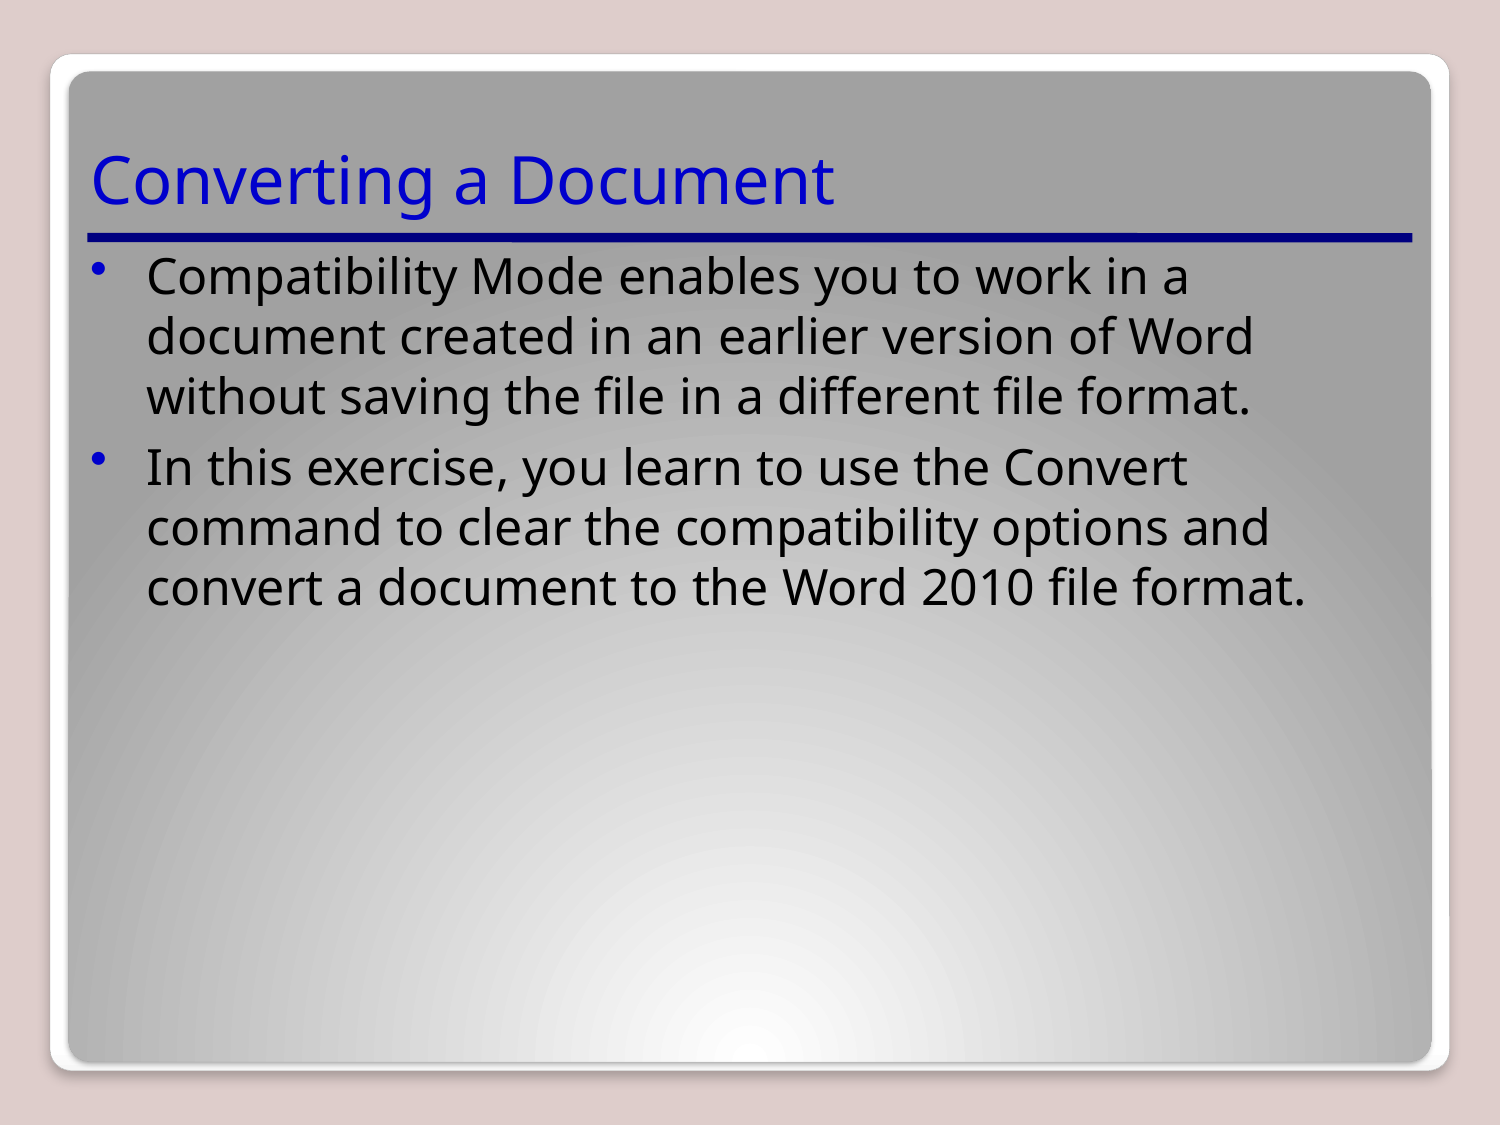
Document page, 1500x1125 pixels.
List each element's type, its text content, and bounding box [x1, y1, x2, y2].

list Compatibility Mode enables you to work in a document created in an earlier version of Word without saving the file in a different file format. In this exercise, you learn to use the Convert command to clear the compatibility options and convert a document to the Word 2010 file format. [74, 237, 1426, 1063]
title Converting a Document [74, 74, 1426, 226]
